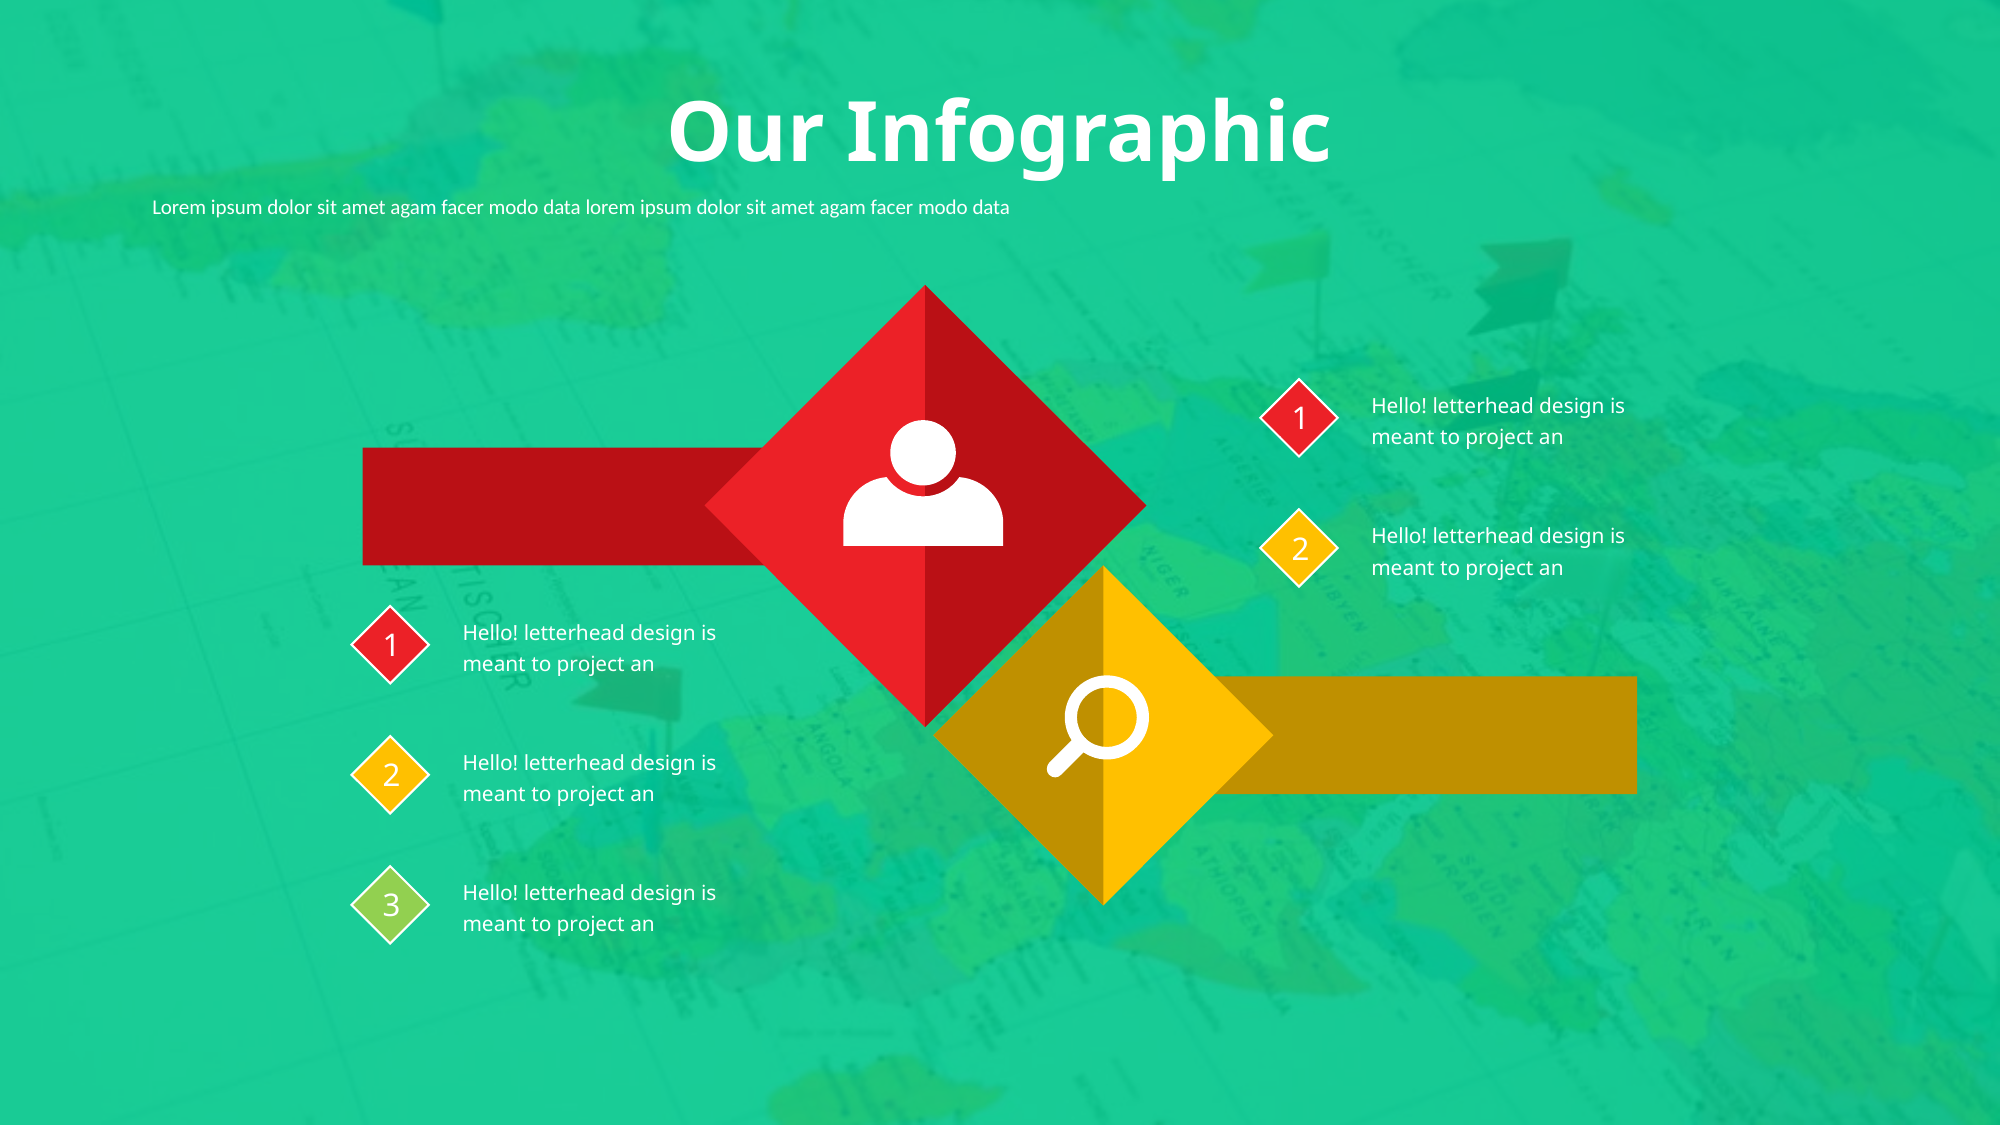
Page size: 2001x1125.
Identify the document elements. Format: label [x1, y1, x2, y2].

text_box [1046, 671, 1154, 779]
text_box [362, 906, 725, 933]
text_box [1271, 520, 1633, 576]
text_box [362, 284, 1638, 906]
text_box [843, 420, 1004, 546]
text_box [1271, 390, 1633, 446]
picture [0, 0, 2000, 1125]
